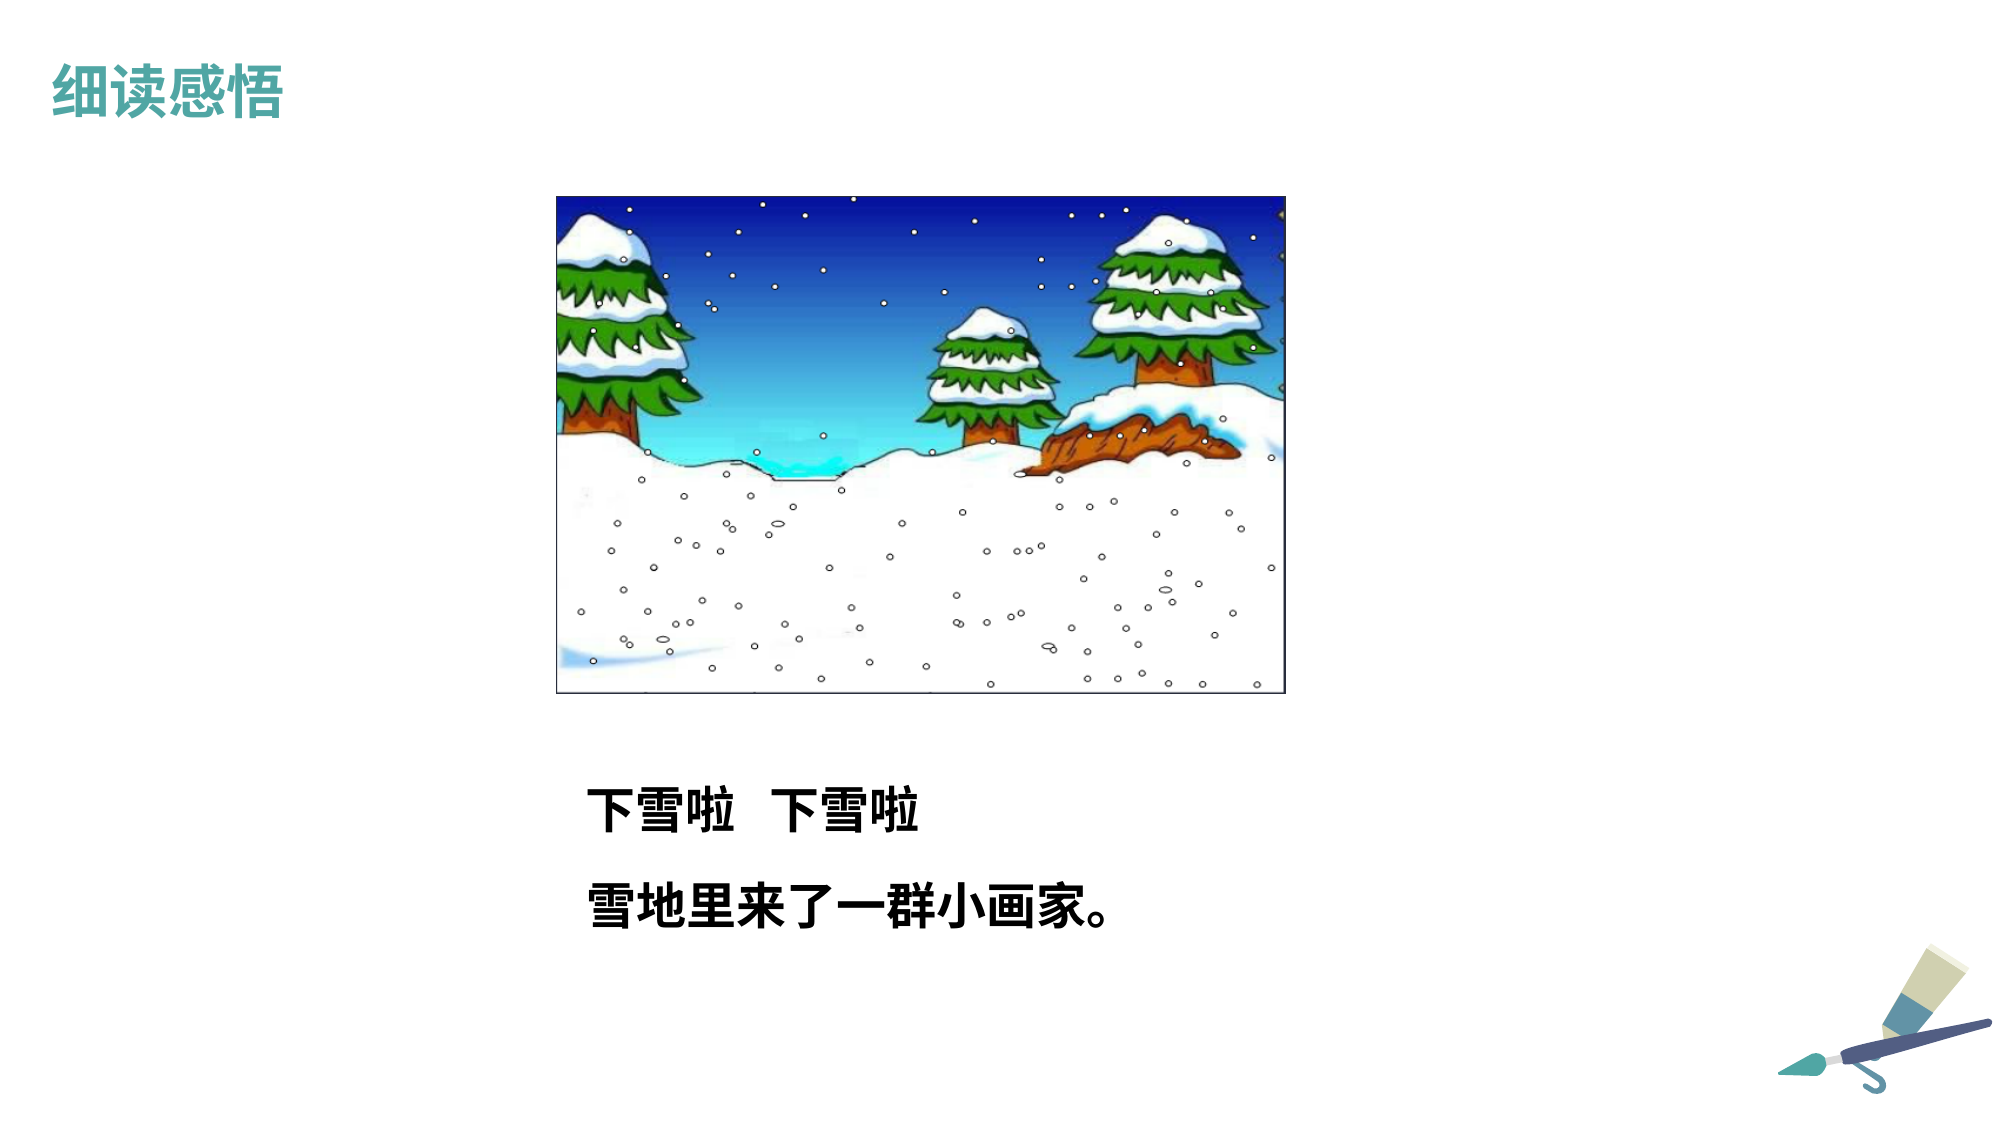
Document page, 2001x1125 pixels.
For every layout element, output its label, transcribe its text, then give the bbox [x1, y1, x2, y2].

text_box 下雪啦 下雪啦 [570, 770, 1272, 846]
text_box 雪地里来了一群小画家。 [571, 867, 1152, 942]
text_box 细读感悟 [36, 48, 356, 133]
picture [556, 196, 1287, 694]
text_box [1811, 945, 1974, 1125]
